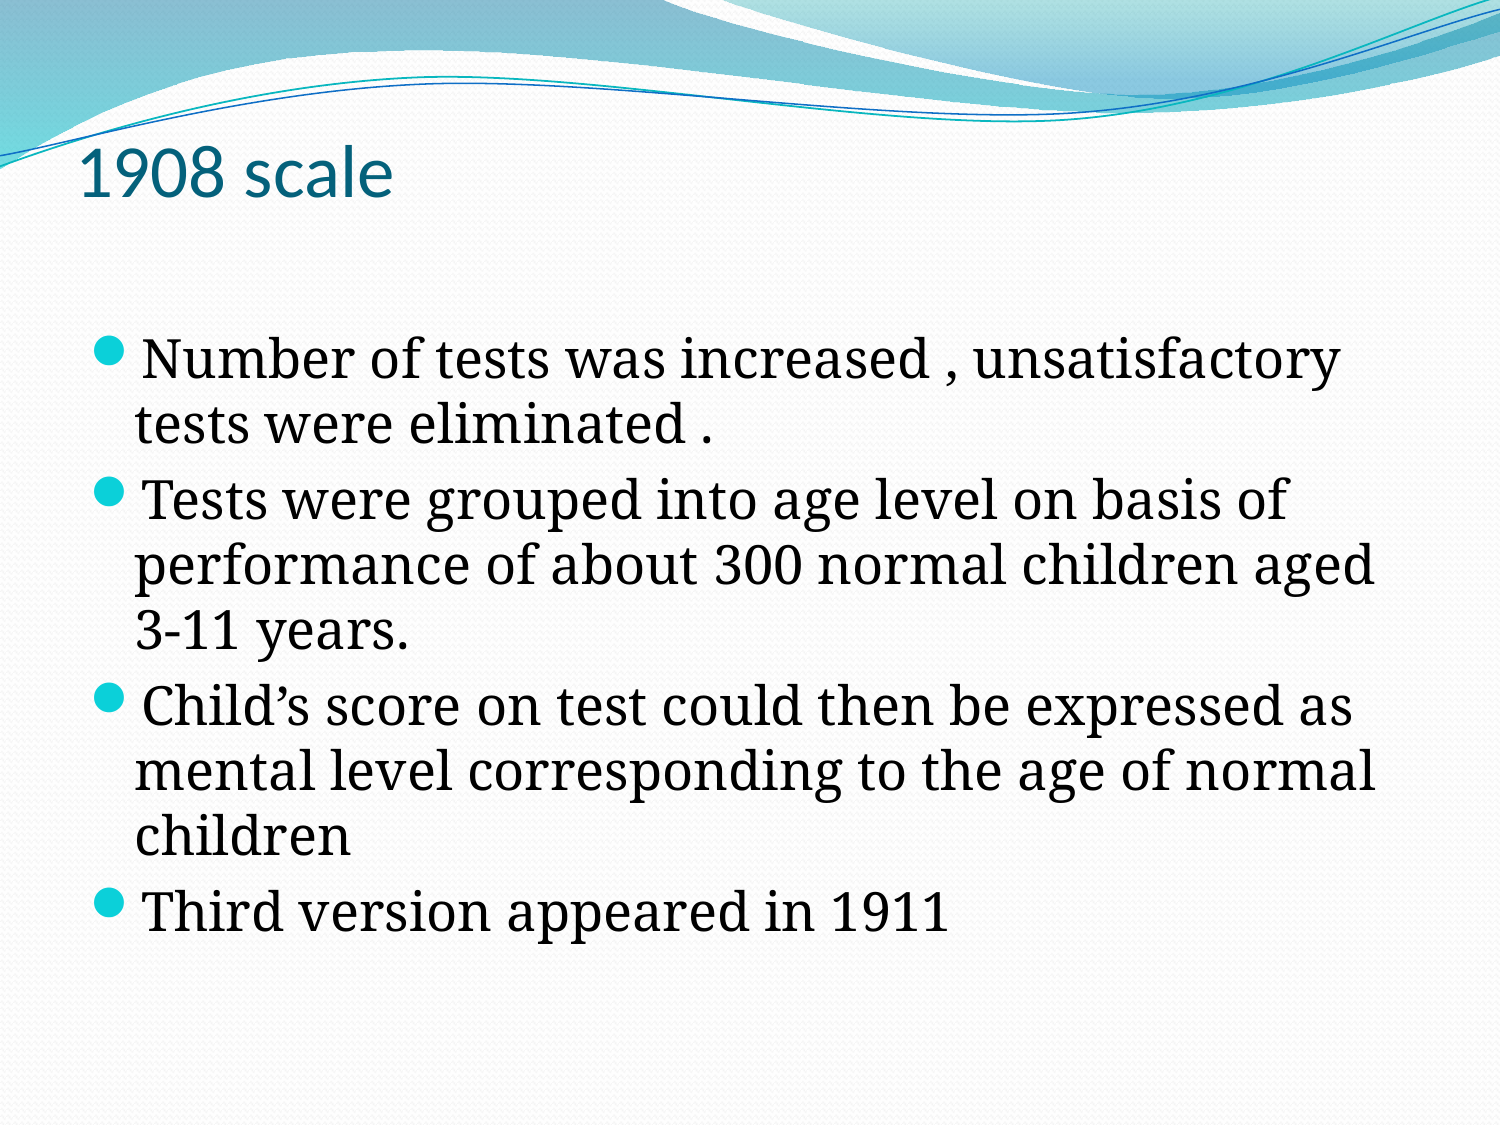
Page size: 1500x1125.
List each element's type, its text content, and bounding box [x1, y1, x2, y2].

title 1908 scale [75, 115, 1425, 303]
list Number of tests was increased , unsatisfactory tests were eliminated . Tests were grouped into age level on basis of performance of about 300 normal children aged 3-11 years. Child’s score on test could then be expressed as mental level corresponding to the age of normal children Third version appeared in 1911 [75, 317, 1425, 1038]
